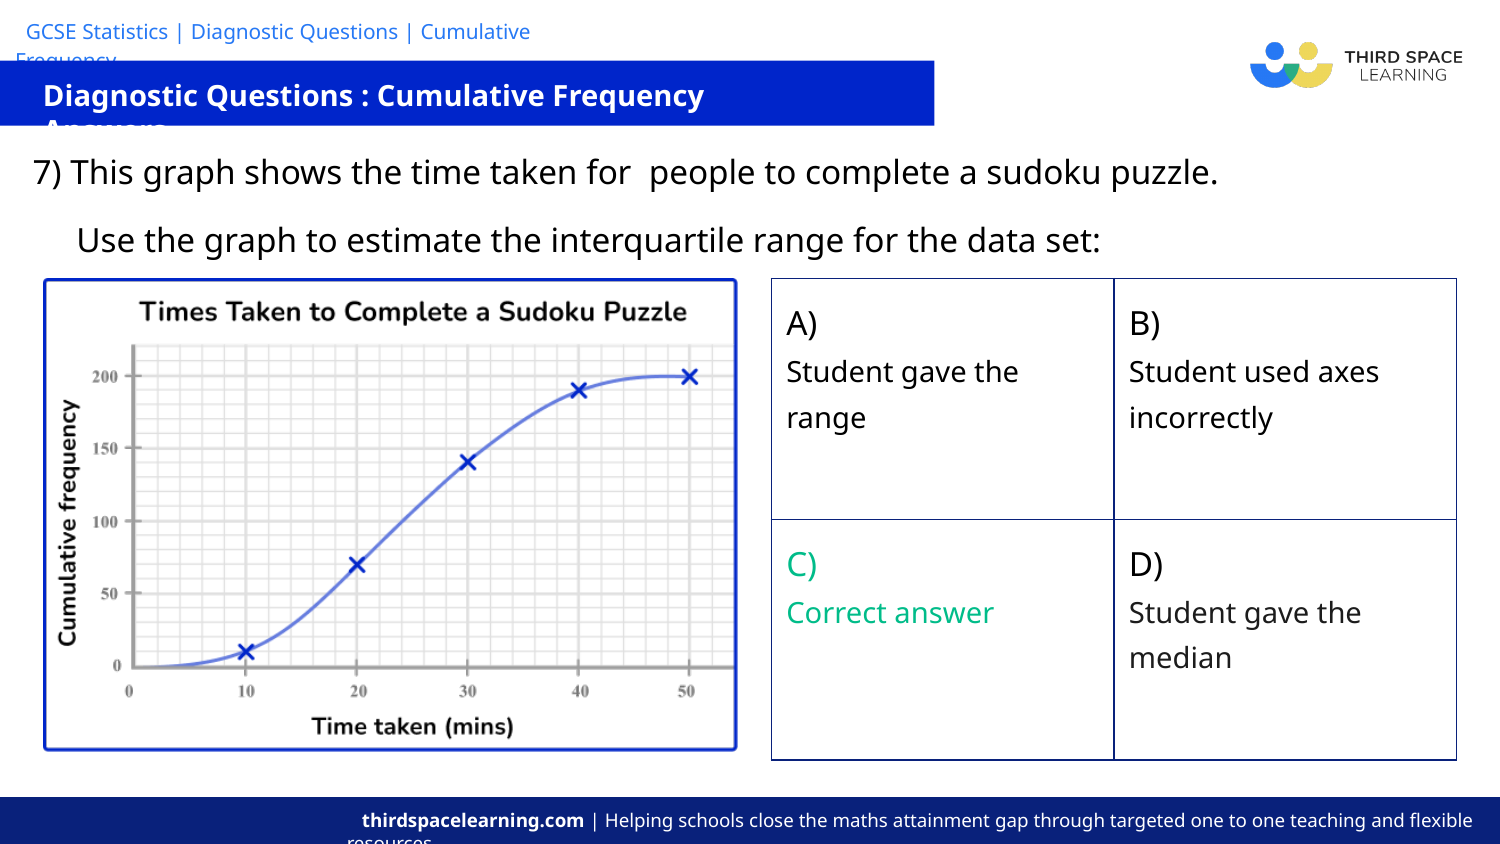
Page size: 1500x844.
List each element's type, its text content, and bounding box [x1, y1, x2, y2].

text_box Diagnostic Questions : Cumulative Frequency Answers [27, 61, 833, 162]
picture [42, 278, 739, 752]
picture [1250, 33, 1465, 99]
